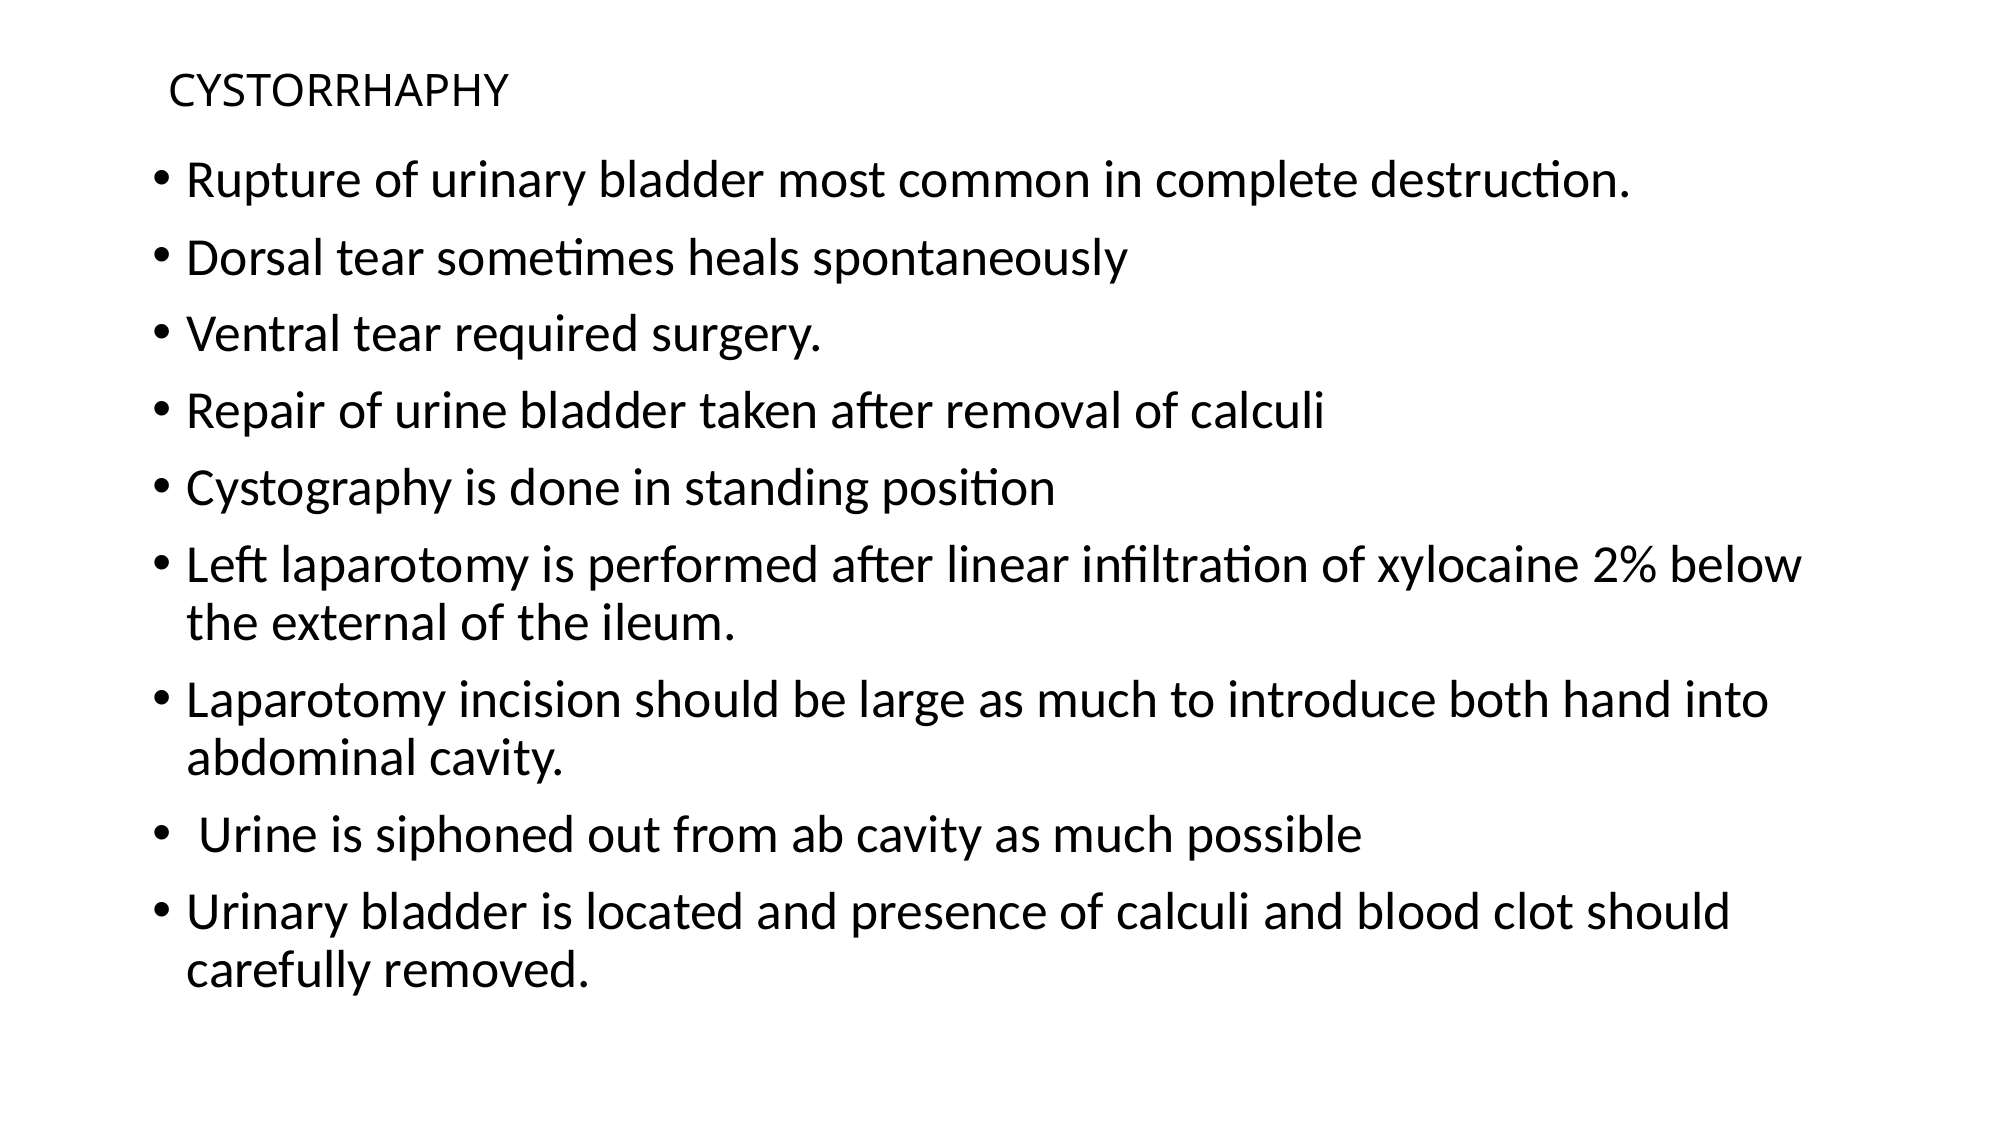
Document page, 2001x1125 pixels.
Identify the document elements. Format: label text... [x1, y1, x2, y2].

title CYSTORRHAPHY [152, 59, 1863, 124]
list Rupture of urinary bladder most common in complete destruction. Dorsal tear sometimes heals spontaneously Ventral tear required surgery. Repair of urine bladder taken after removal of calculi Cystography is done in standing position Left laparotomy is performed after linear infiltration of xylocaine 2% below the external of the ileum. Laparotomy incision should be large as much to introduce both hand into abdominal cavity. Urine is siphoned out from ab cavity as much possible Urinary bladder is located and presence of calculi and blood clot should carefully removed. [137, 144, 1863, 1014]
